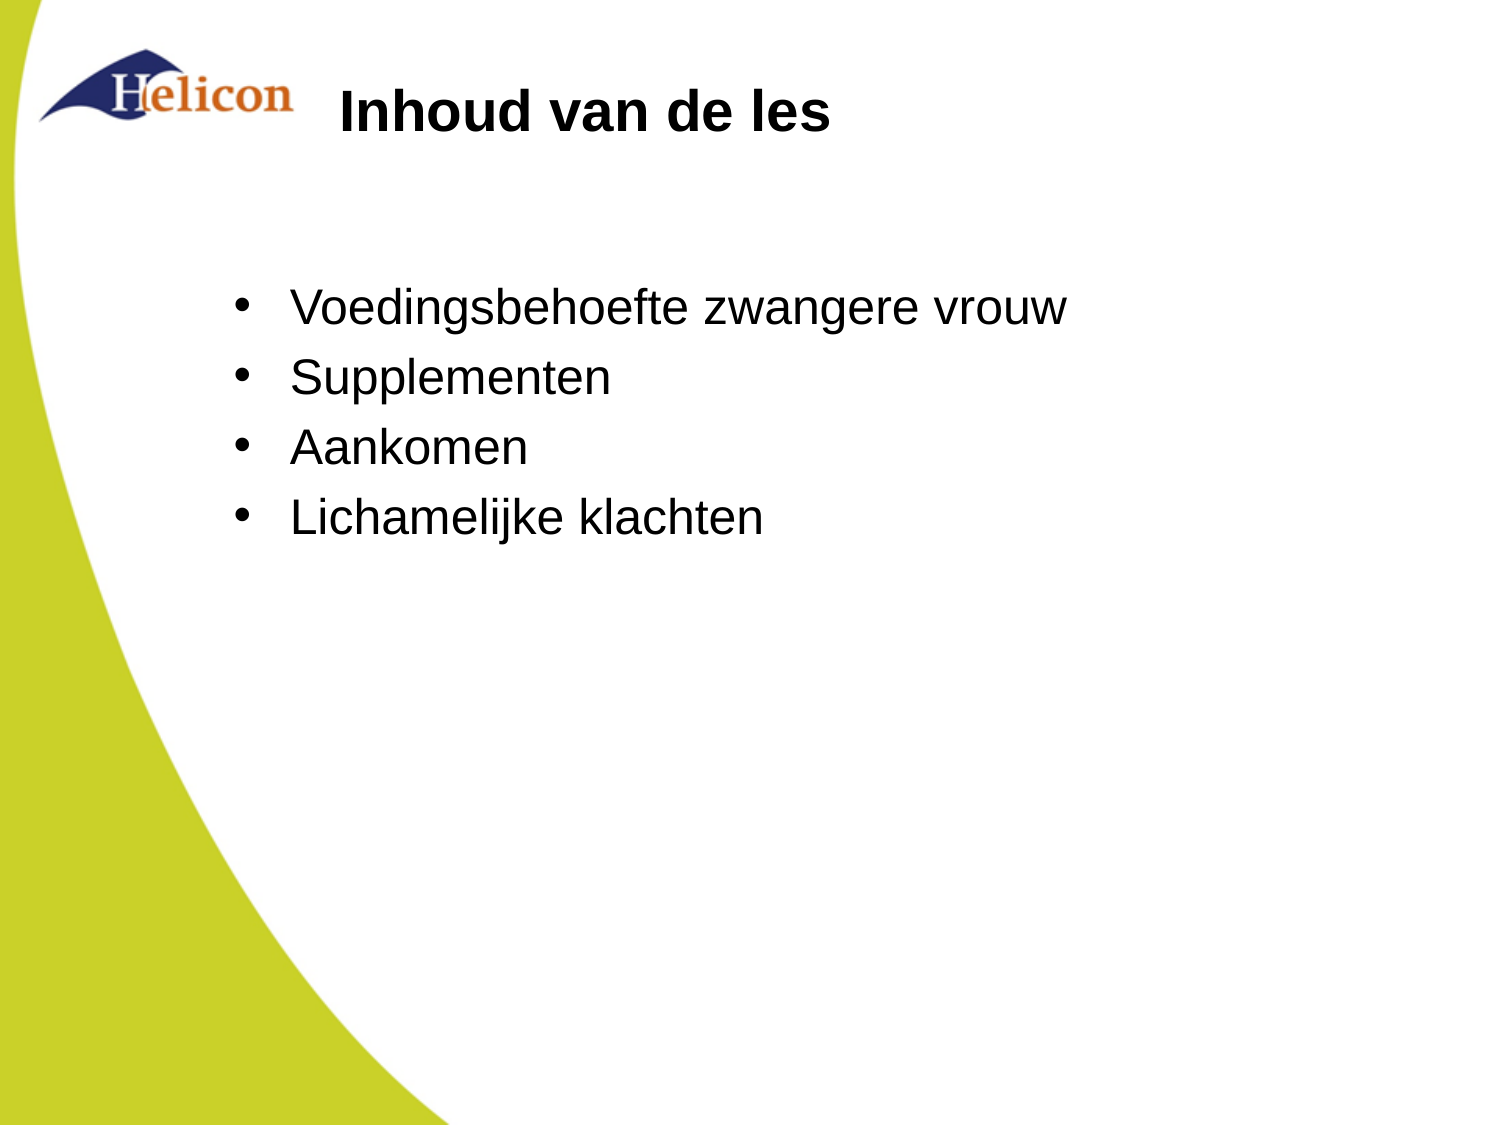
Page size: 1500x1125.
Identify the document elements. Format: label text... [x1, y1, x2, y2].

title Inhoud van de les [324, 54, 1415, 161]
list Voedingsbehoefte zwangere vrouw Supplementen Aankomen Lichamelijke klachten [218, 267, 1307, 835]
picture [0, 0, 1500, 1125]
